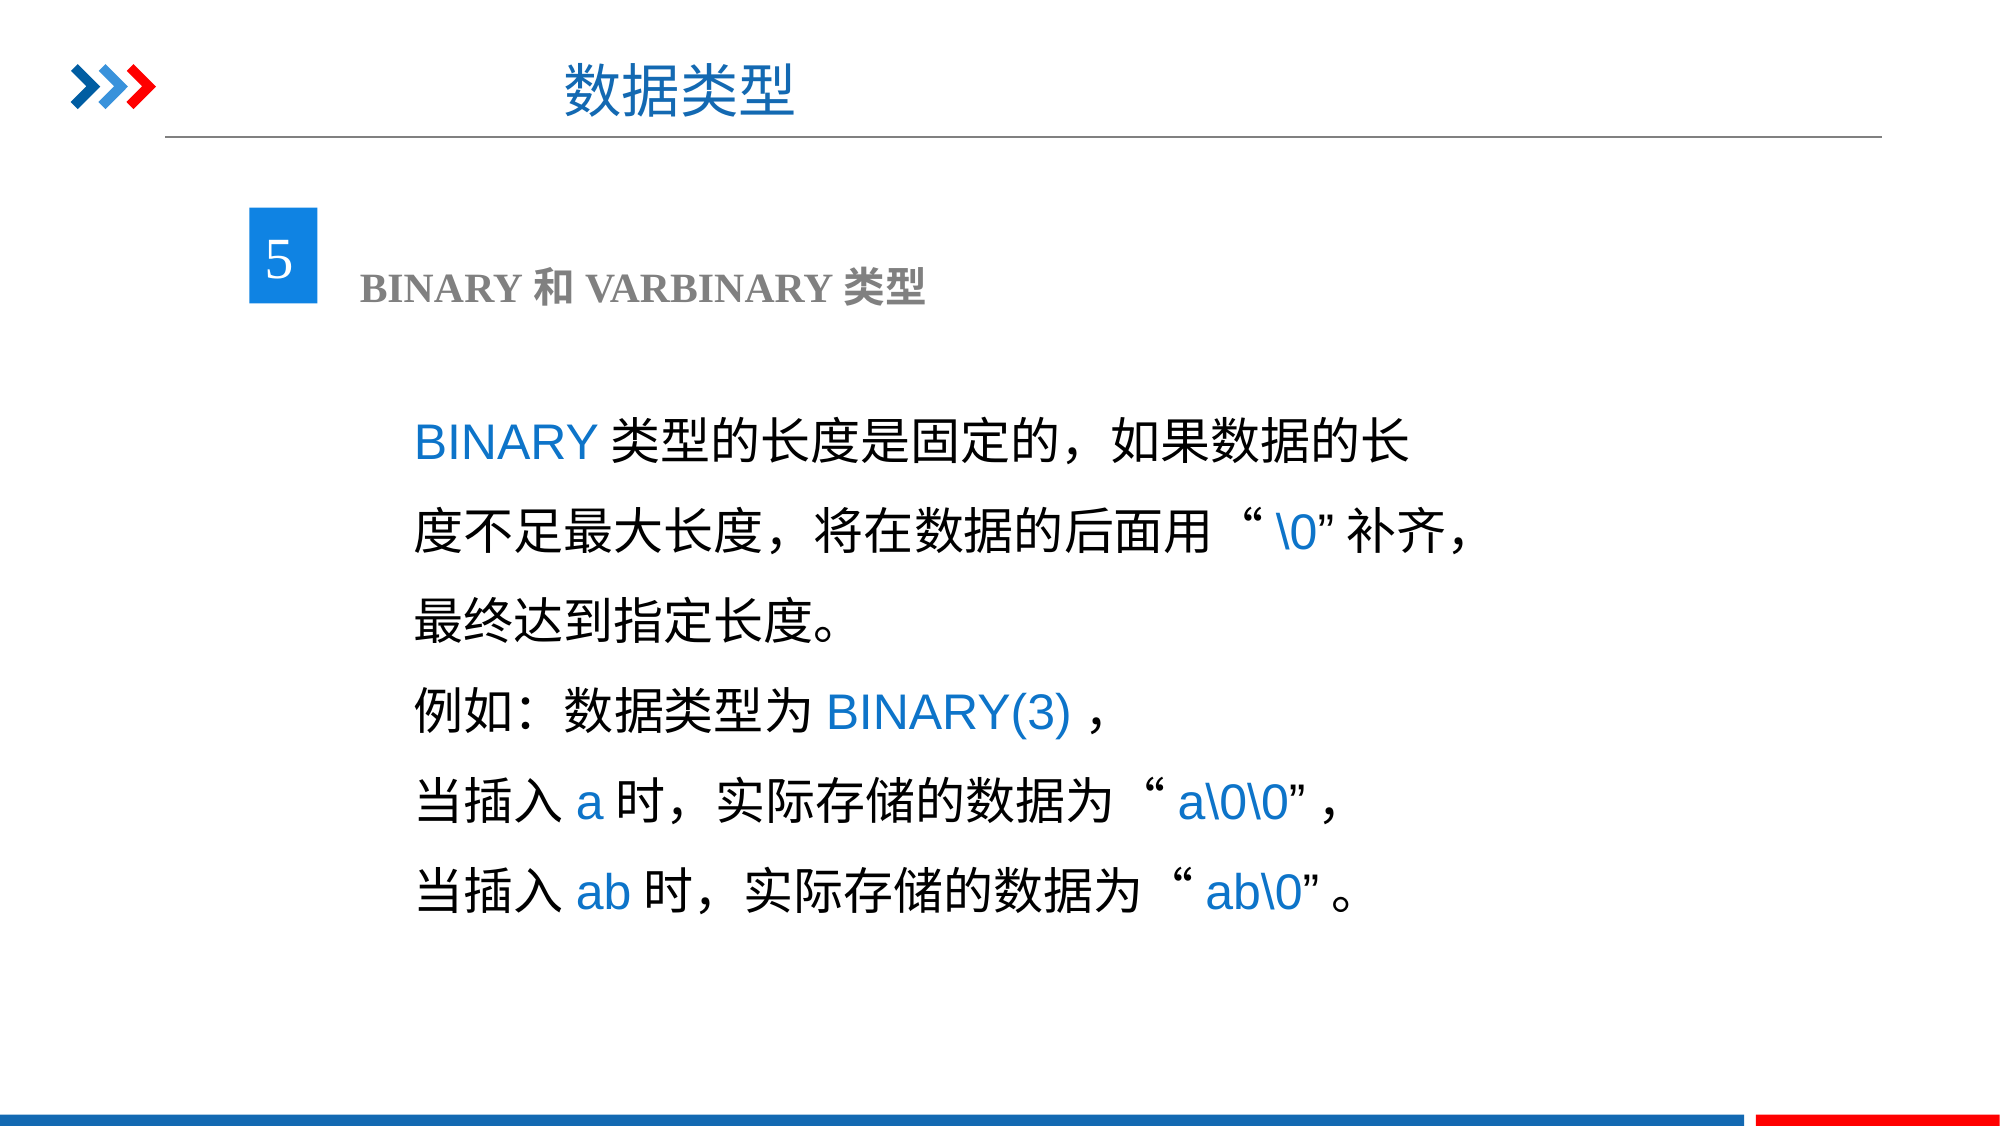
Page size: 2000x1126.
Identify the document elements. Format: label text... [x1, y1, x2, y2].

text_box BINARY和VARBINARY类型 [319, 245, 1092, 320]
title 数据类型 [521, 25, 1296, 153]
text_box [249, 207, 318, 304]
text_box BINARY类型的长度是固定的，如果数据的长度不足最大长度，将在数据的后面用“\0”补齐，最终达到指定长度。 例如：数据类型为BINARY(3)， 当插入a时，实际存储的数据为“a\0\0”， 当插入ab时，实际存储的数据为“ab\0”。 [399, 372, 1470, 927]
